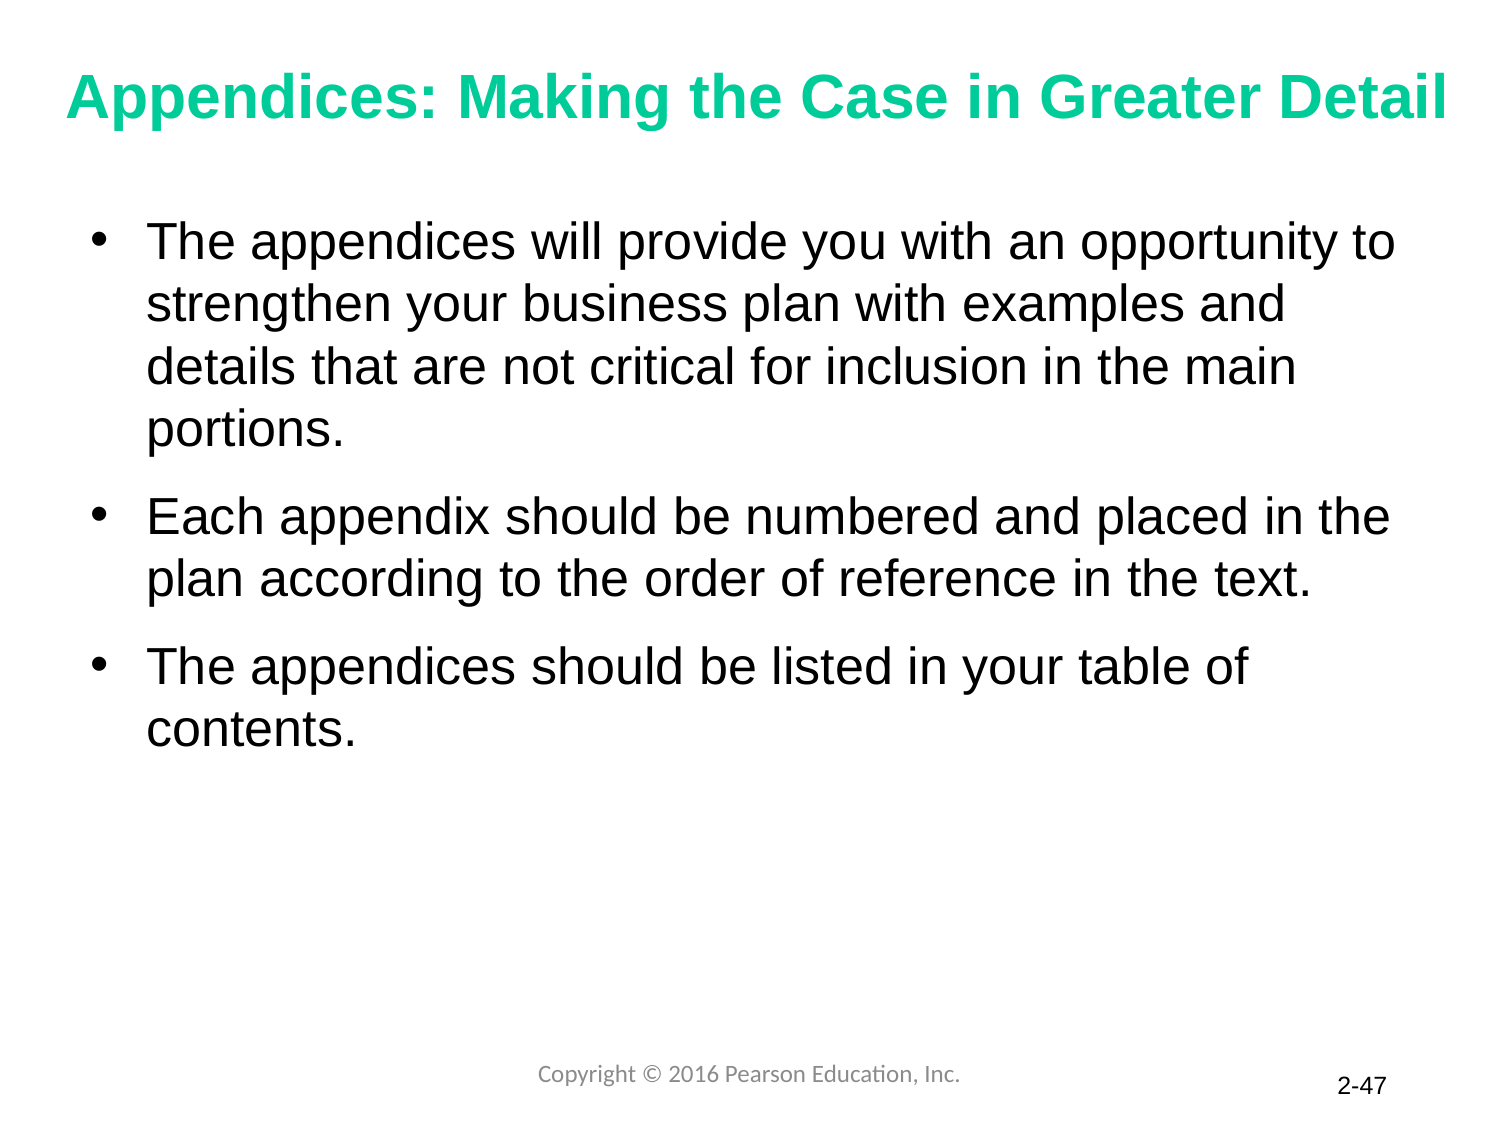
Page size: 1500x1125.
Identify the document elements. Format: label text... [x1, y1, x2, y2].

title Appendices: Making the Case in Greater Detail [50, 0, 1475, 188]
footer Copyright © 2016 Pearson Education, Inc. [512, 1042, 988, 1103]
list The appendices will provide you with an opportunity to strengthen your business plan with examples and details that are not critical for inclusion in the main portions. Each appendix should be numbered and placed in the plan according to the order of reference in the text. The appendices should be listed in your table of contents. [75, 200, 1425, 943]
